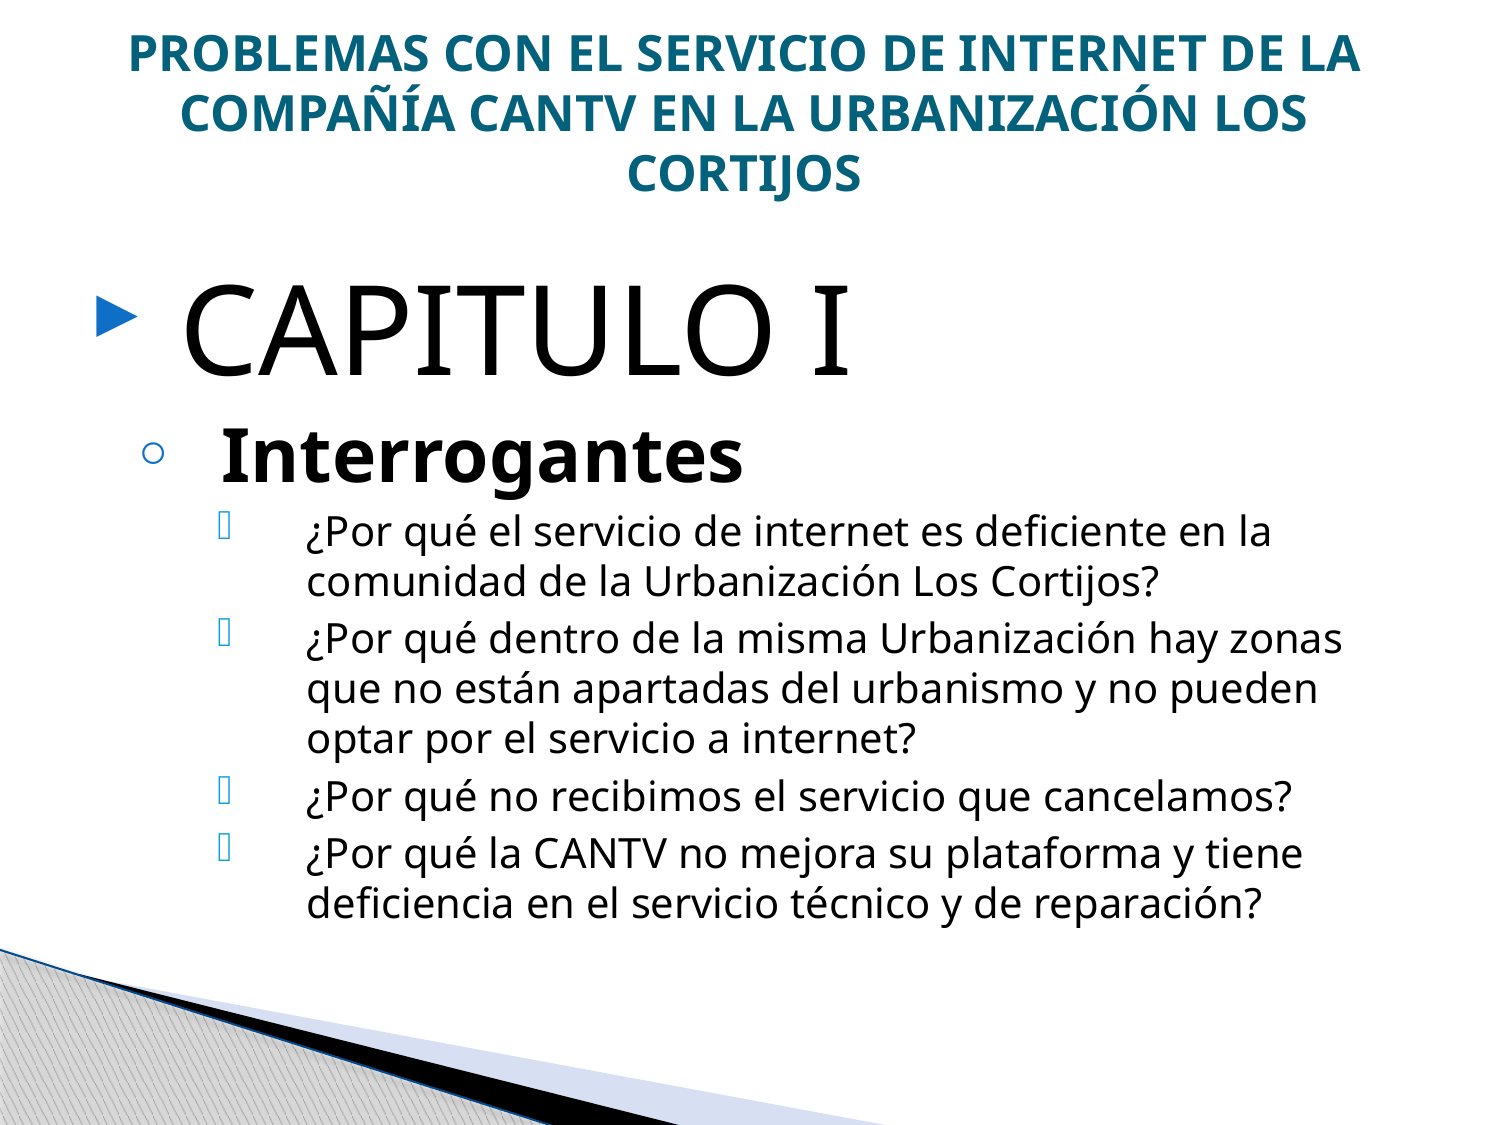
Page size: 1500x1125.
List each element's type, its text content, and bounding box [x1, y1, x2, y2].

list CAPITULO I Interrogantes ¿Por qué el servicio de internet es deficiente en la comunidad de la Urbanización Los Cortijos? ¿Por qué dentro de la misma Urbanización hay zonas que no están apartadas del urbanismo y no pueden optar por el servicio a internet? ¿Por qué no recibimos el servicio que cancelamos? ¿Por qué la CANTV no mejora su plataforma y tiene deficiencia en el servicio técnico y de reparación? [75, 243, 1425, 986]
title PROBLEMAS CON EL SERVICIO DE INTERNET DE LA COMPAÑÍA CANTV EN LA URBANIZACIÓN LOS CORTIJOS [46, 46, 1442, 176]
